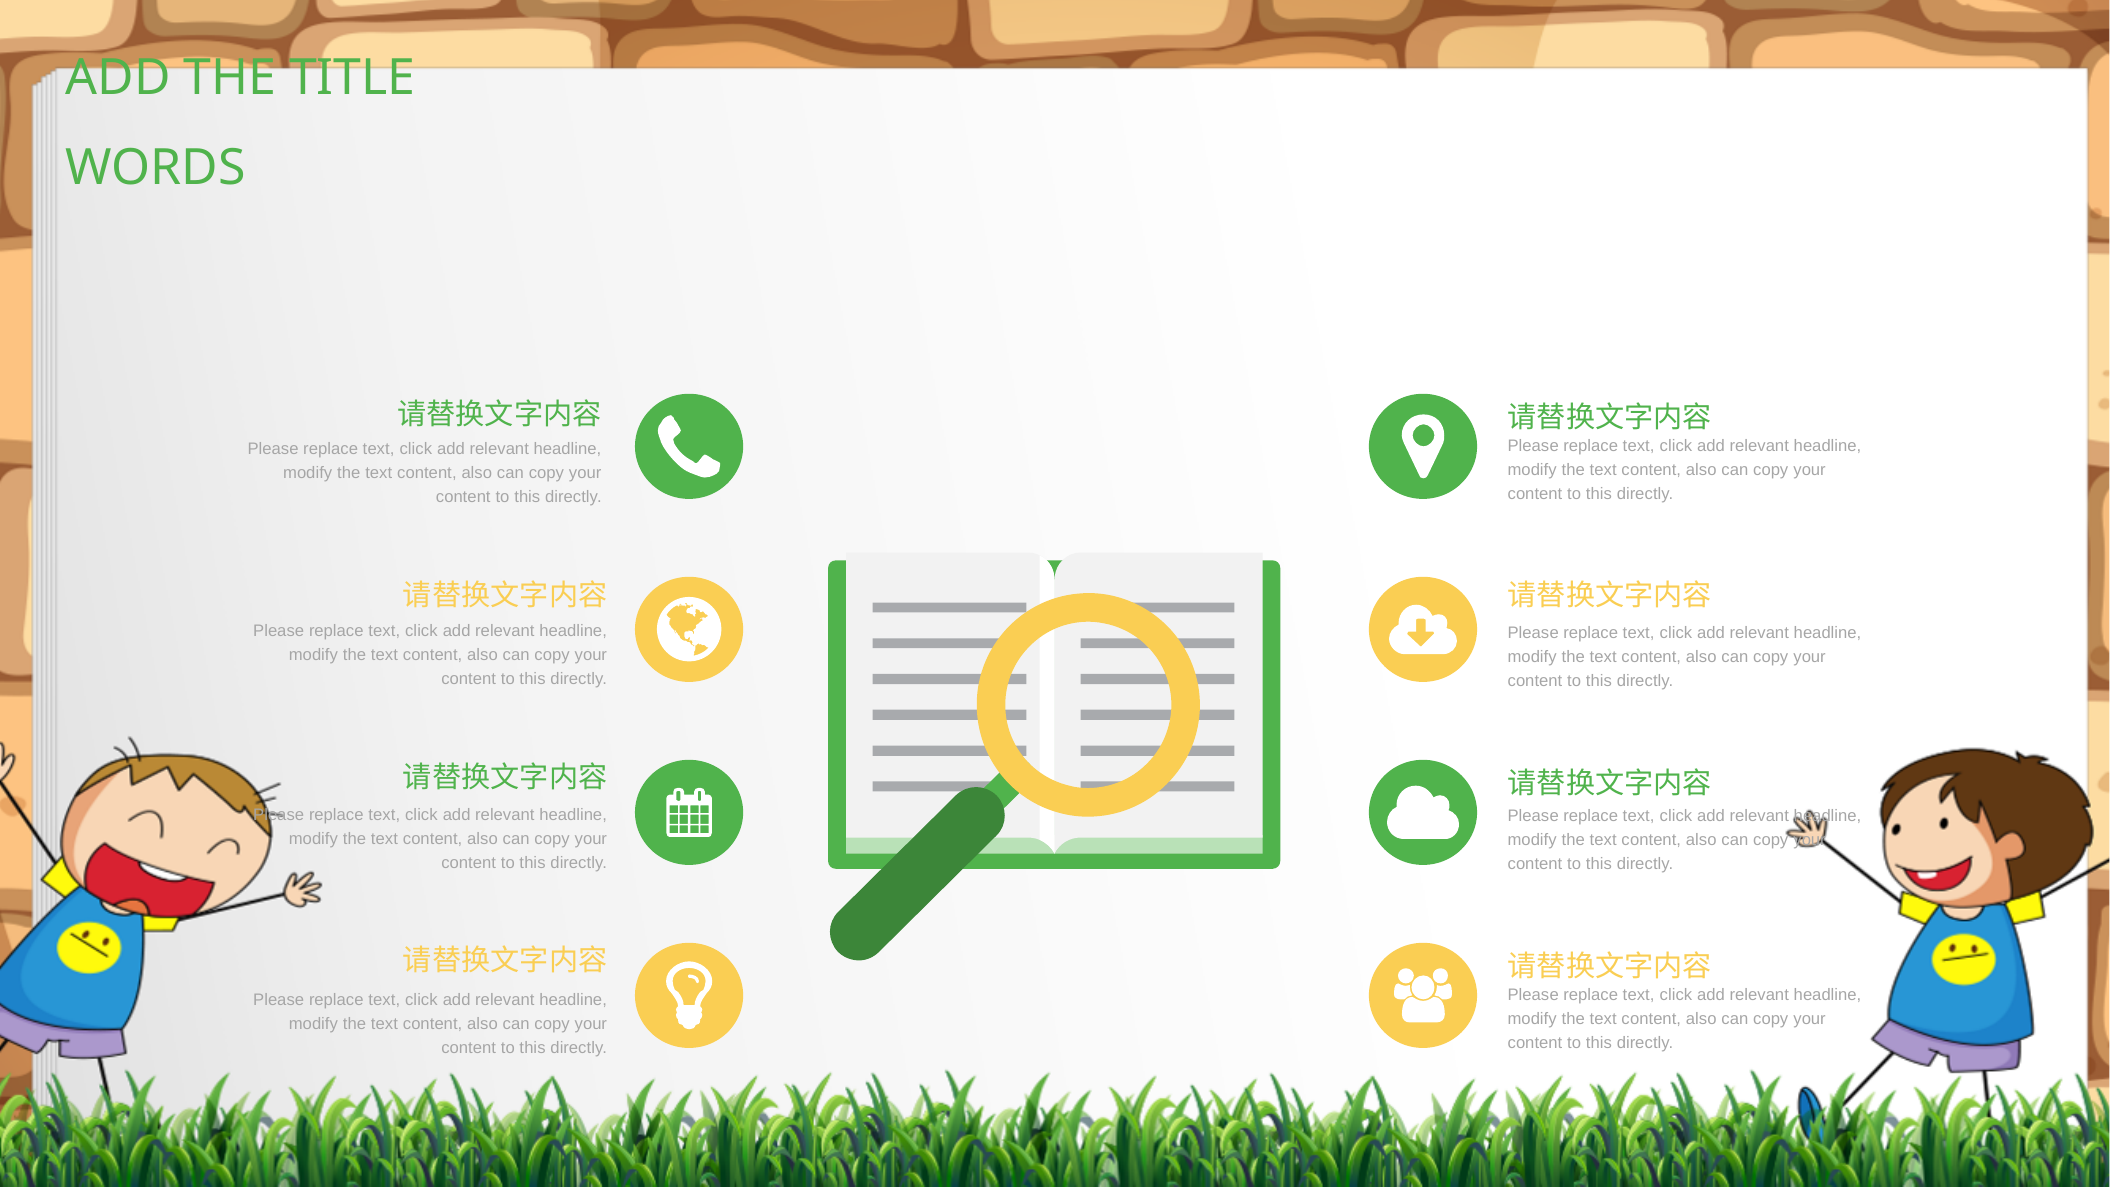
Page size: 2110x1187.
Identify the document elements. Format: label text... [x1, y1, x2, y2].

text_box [827, 552, 1281, 963]
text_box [1507, 390, 1864, 504]
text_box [251, 750, 608, 873]
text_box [634, 393, 744, 499]
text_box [1507, 569, 1864, 691]
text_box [1368, 759, 1478, 865]
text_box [251, 568, 608, 689]
picture [0, 0, 2110, 1187]
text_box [1368, 942, 1478, 1048]
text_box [1368, 393, 1478, 499]
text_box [246, 388, 602, 507]
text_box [634, 576, 744, 682]
text_box ADD THE TITLE WORDS [50, 7, 583, 202]
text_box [634, 942, 744, 1048]
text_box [634, 759, 744, 865]
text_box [1368, 576, 1478, 682]
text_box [1507, 939, 1864, 1053]
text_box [1507, 756, 1864, 874]
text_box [251, 934, 608, 1058]
